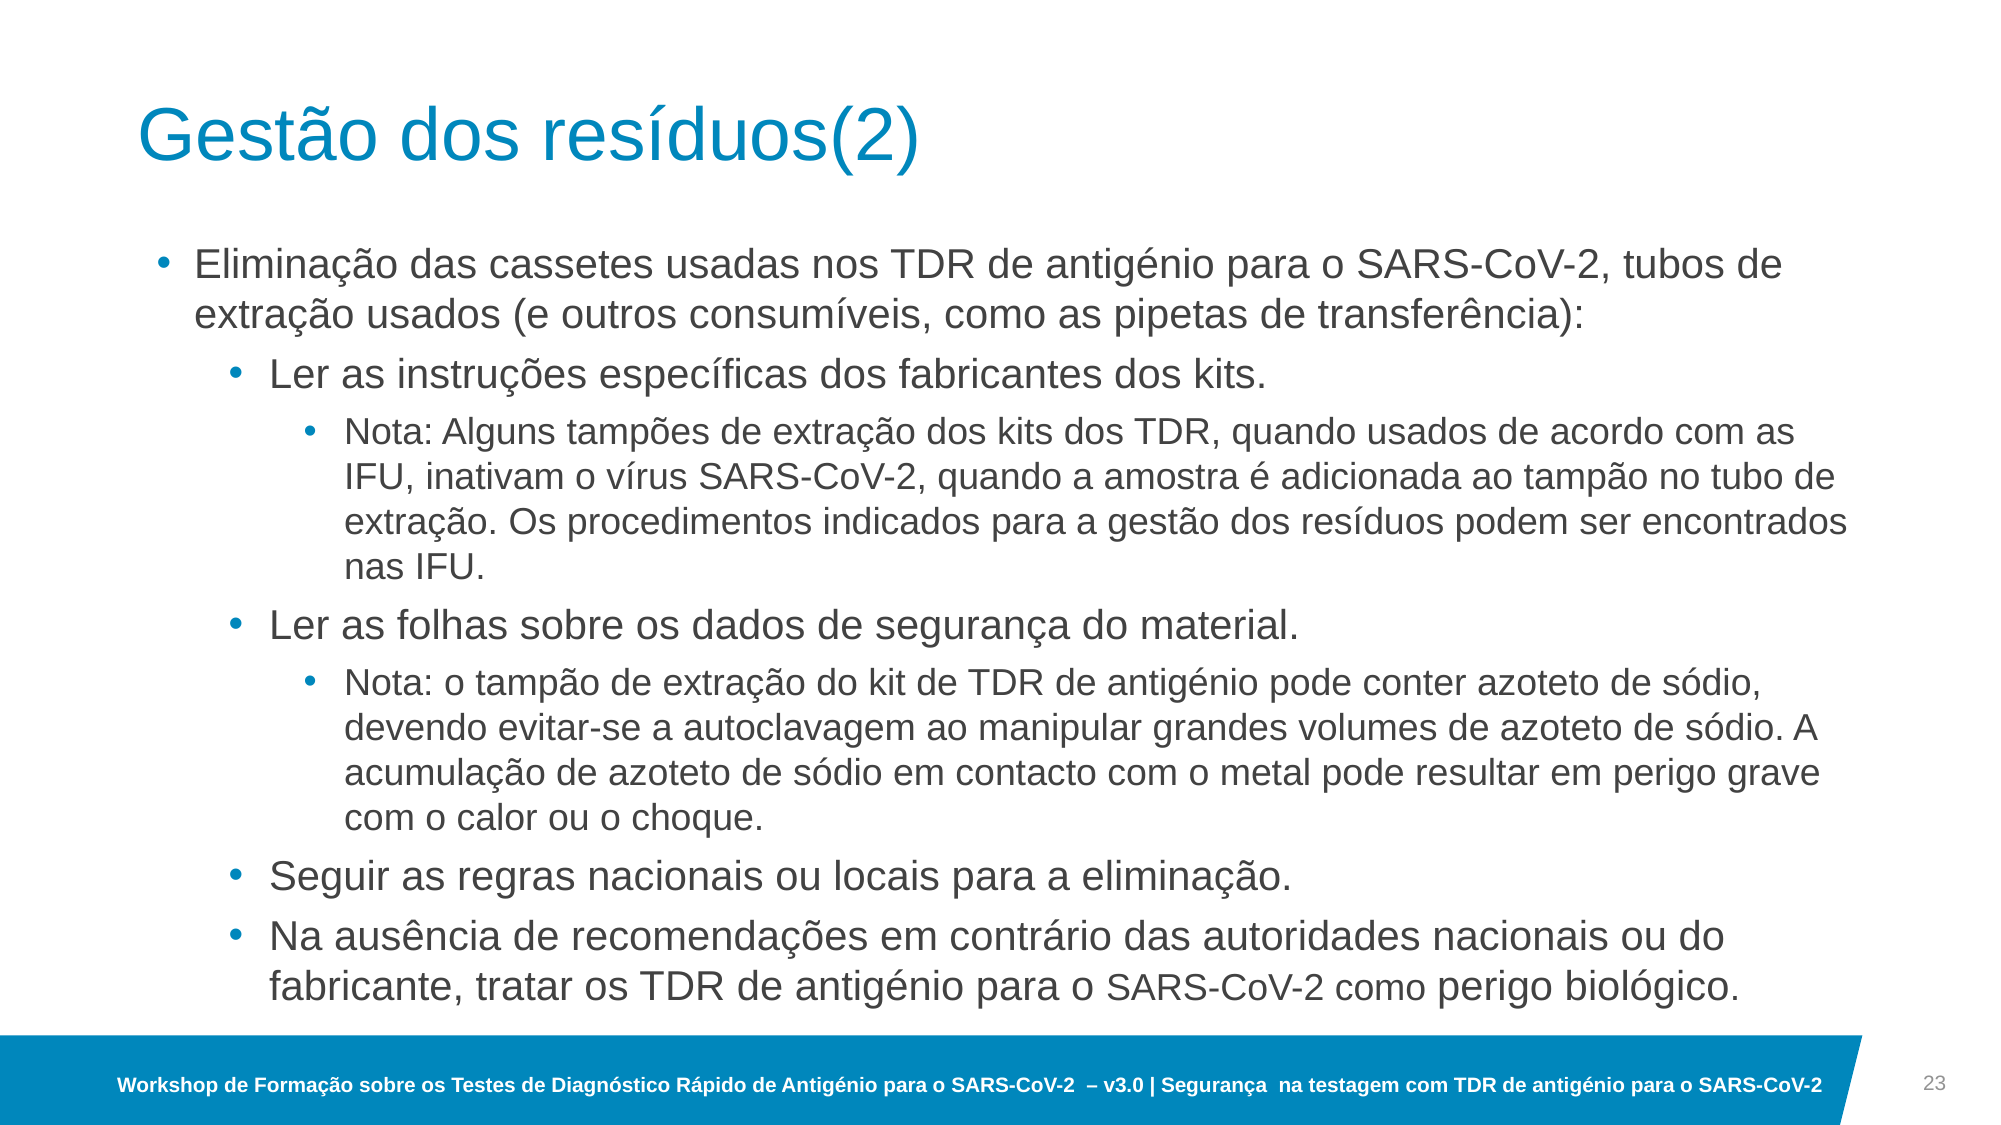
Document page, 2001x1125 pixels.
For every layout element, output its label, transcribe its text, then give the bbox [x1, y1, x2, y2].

text_box Workshop de Formação sobre os Testes de Diagnóstico Rápido de Antigénio para o SARS-CoV-2 – v3.0 | Segurança na testagem com TDR de antigénio para o SARS-CoV-2 [116, 1042, 1922, 1125]
footer SARS-CoV-2 Antigen Rapid Diagnostic Test Training Workshop – v3.0 | Safety for SARS-CoV-2 Antigen RDT testing [142, 965, 1343, 1042]
text_box Eliminação das cassetes usadas nos TDR de antigénio para o SARS-CoV-2, tubos de extração usados (e outros consumíveis, como as pipetas de transferência): Ler as instruções específicas dos fabricantes dos kits. Nota: Alguns tampões de extração dos kits dos TDR, quando usados de acordo com as IFU, inativam o vírus SARS-CoV-2, quando a amostra é adicionada ao tampão no tubo de extração. Os procedimentos indicados para a gestão dos resíduos podem ser encontrados nas IFU. Ler as folhas sobre os dados de segurança do material. Nota: o tampão de extração do kit de TDR de antigénio pode conter azoteto de sódio, devendo evitar-se a autoclavagem ao manipular grandes volumes de azoteto de sódio. A acumulação de azoteto de sódio em contacto com o metal pode resultar em perigo grave com o calor ou o choque. Seguir as regras nacionais ou locais para a eliminação. Na ausência de recomendações em contrário das autoridades nacionais ou do fabricante, tratar os TDR de antigénio para o SARS-CoV-2 como perigo biológico. [141, 158, 1867, 777]
title Gestão dos resíduos(2) [137, 59, 1863, 177]
slide_number 23 [1862, 1035, 1947, 1125]
